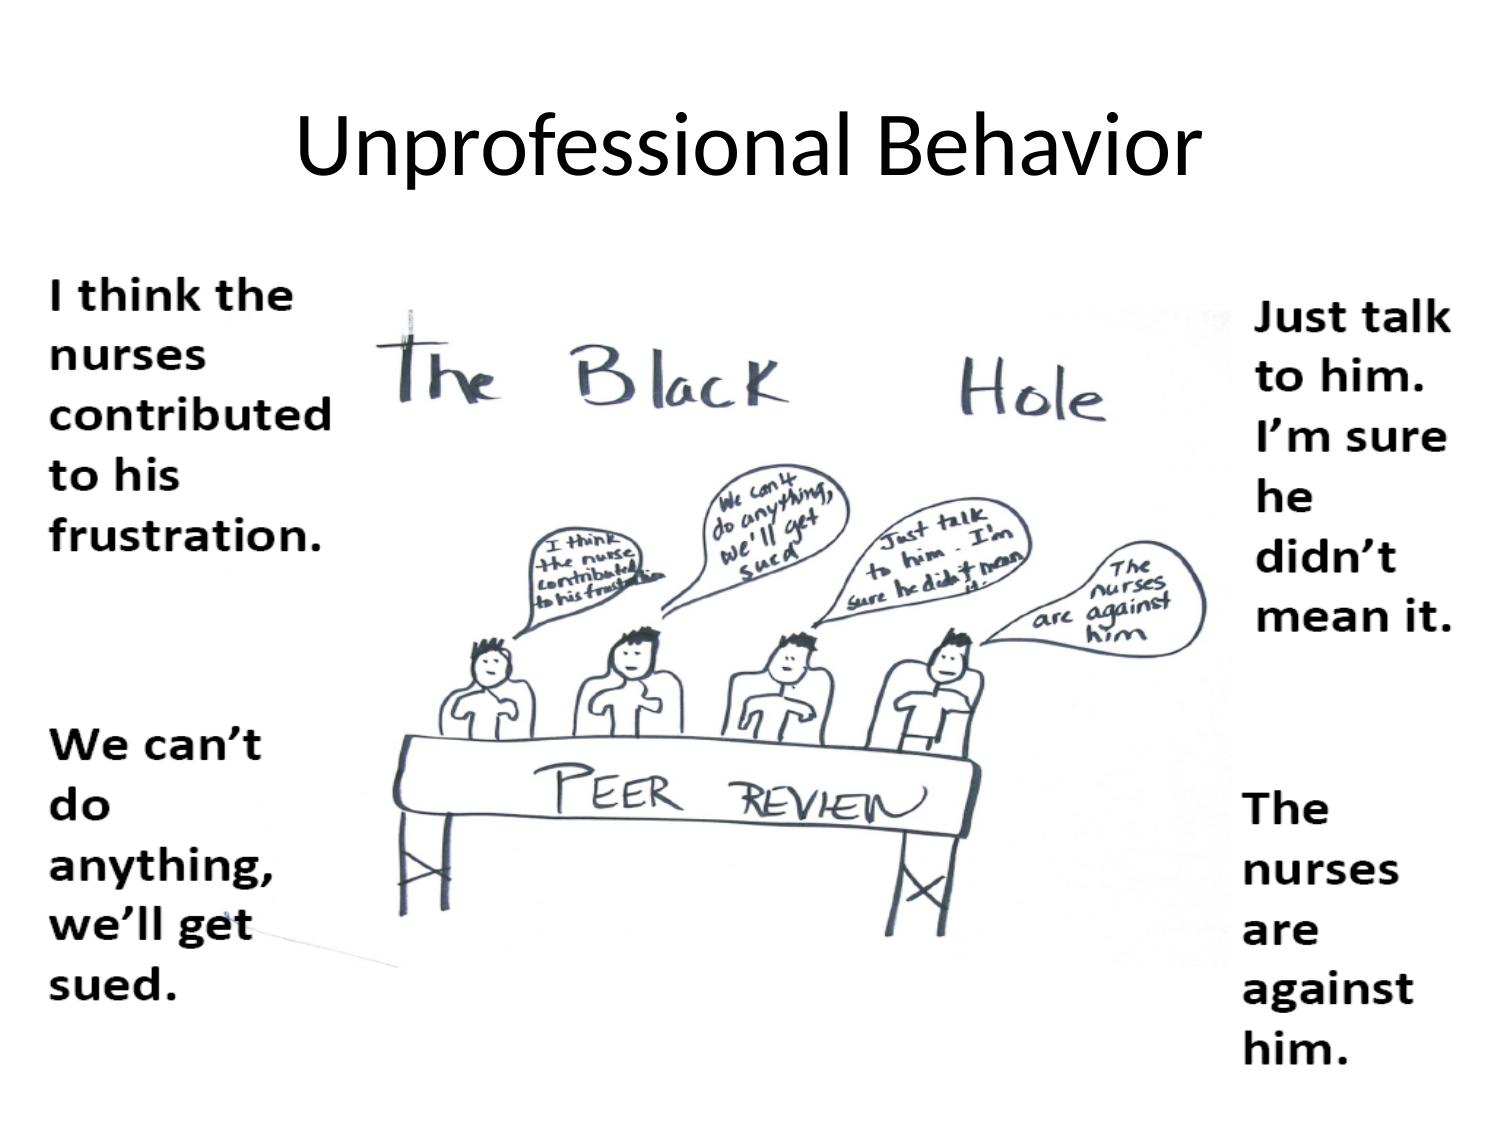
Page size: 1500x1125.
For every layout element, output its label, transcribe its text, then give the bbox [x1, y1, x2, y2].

title Unprofessional Behavior [75, 45, 1425, 198]
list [0, 199, 1500, 1125]
